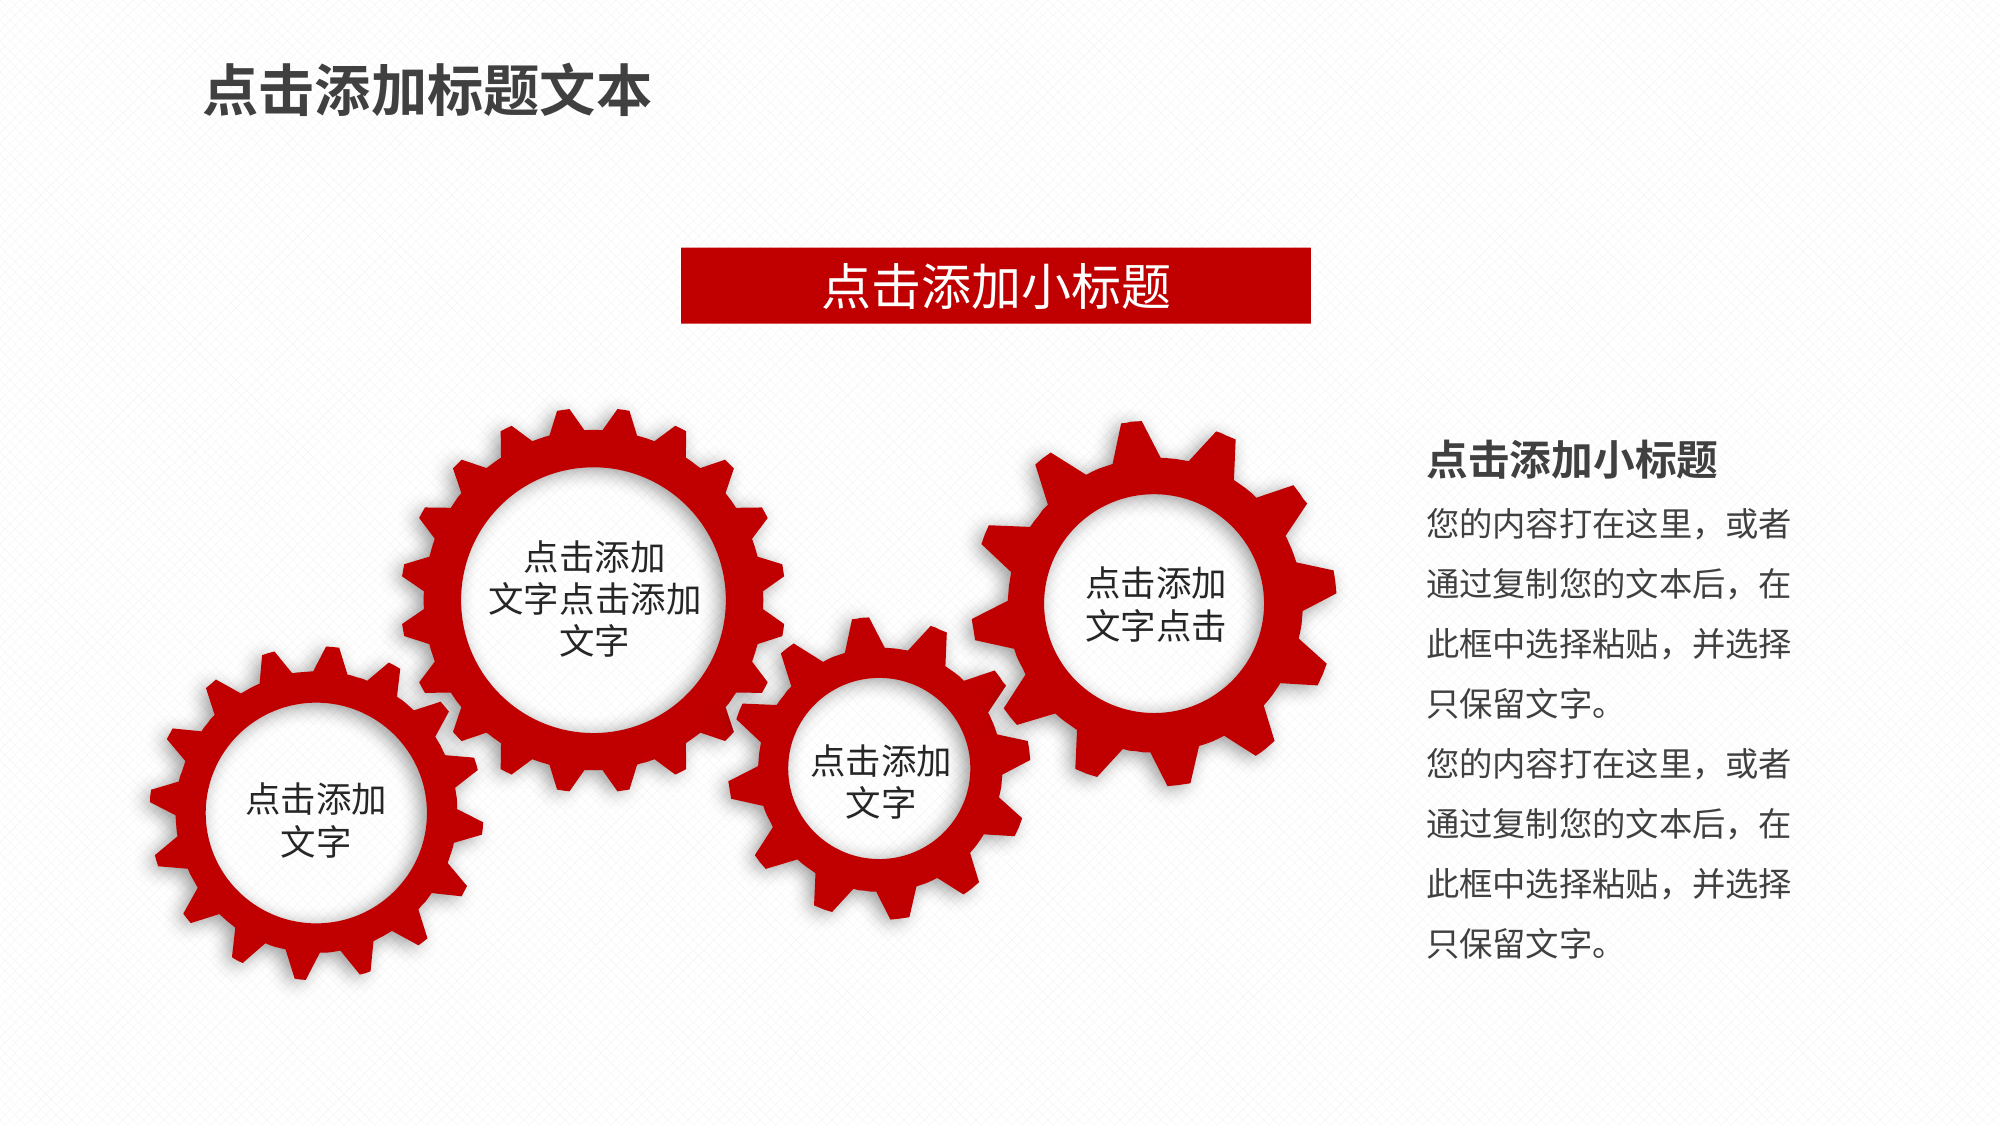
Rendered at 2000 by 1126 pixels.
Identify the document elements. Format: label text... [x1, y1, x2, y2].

text_box 点击添加 文字 [224, 769, 407, 870]
text_box 点击添加 文字点击添加 文字 [471, 527, 706, 670]
text_box 点击添加标题文本 [182, 45, 673, 133]
text_box [728, 617, 1031, 920]
text_box 点击添加小标题 [679, 245, 1313, 326]
text_box [971, 421, 1337, 787]
text_box [402, 409, 785, 792]
text_box 点击添加小标题 您的内容打在这里，或者通过复制您的文本后，在此框中选择粘贴，并选择只保留文字。 您的内容打在这里，或者通过复制您的文本后，在此框中选择粘贴，并选择只保留文字。 [1411, 401, 1837, 971]
text_box 点击添加 文字 [798, 731, 950, 832]
text_box 点击添加 文字点击 [1055, 553, 1245, 654]
text_box [149, 646, 484, 980]
